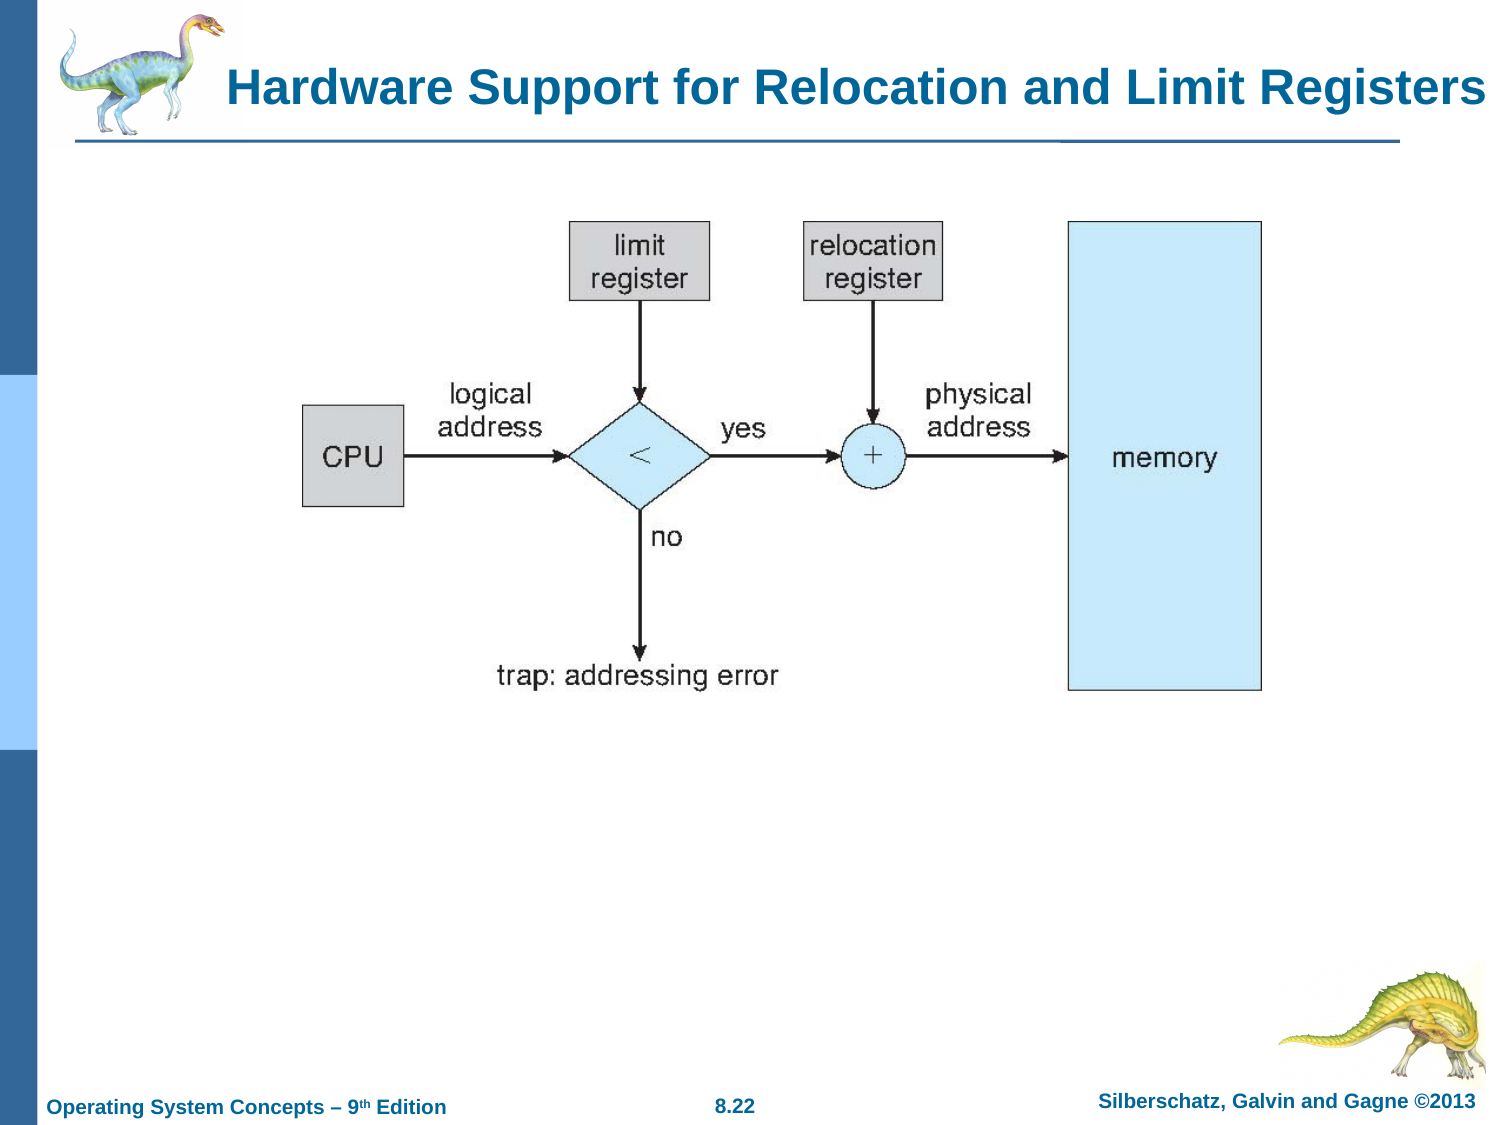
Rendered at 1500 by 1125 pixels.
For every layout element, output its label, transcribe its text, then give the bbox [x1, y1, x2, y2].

title Hardware Support for Relocation and Limit Registers [164, 27, 1500, 123]
picture [302, 220, 1262, 698]
picture [1275, 959, 1486, 1090]
picture [46, 0, 243, 149]
